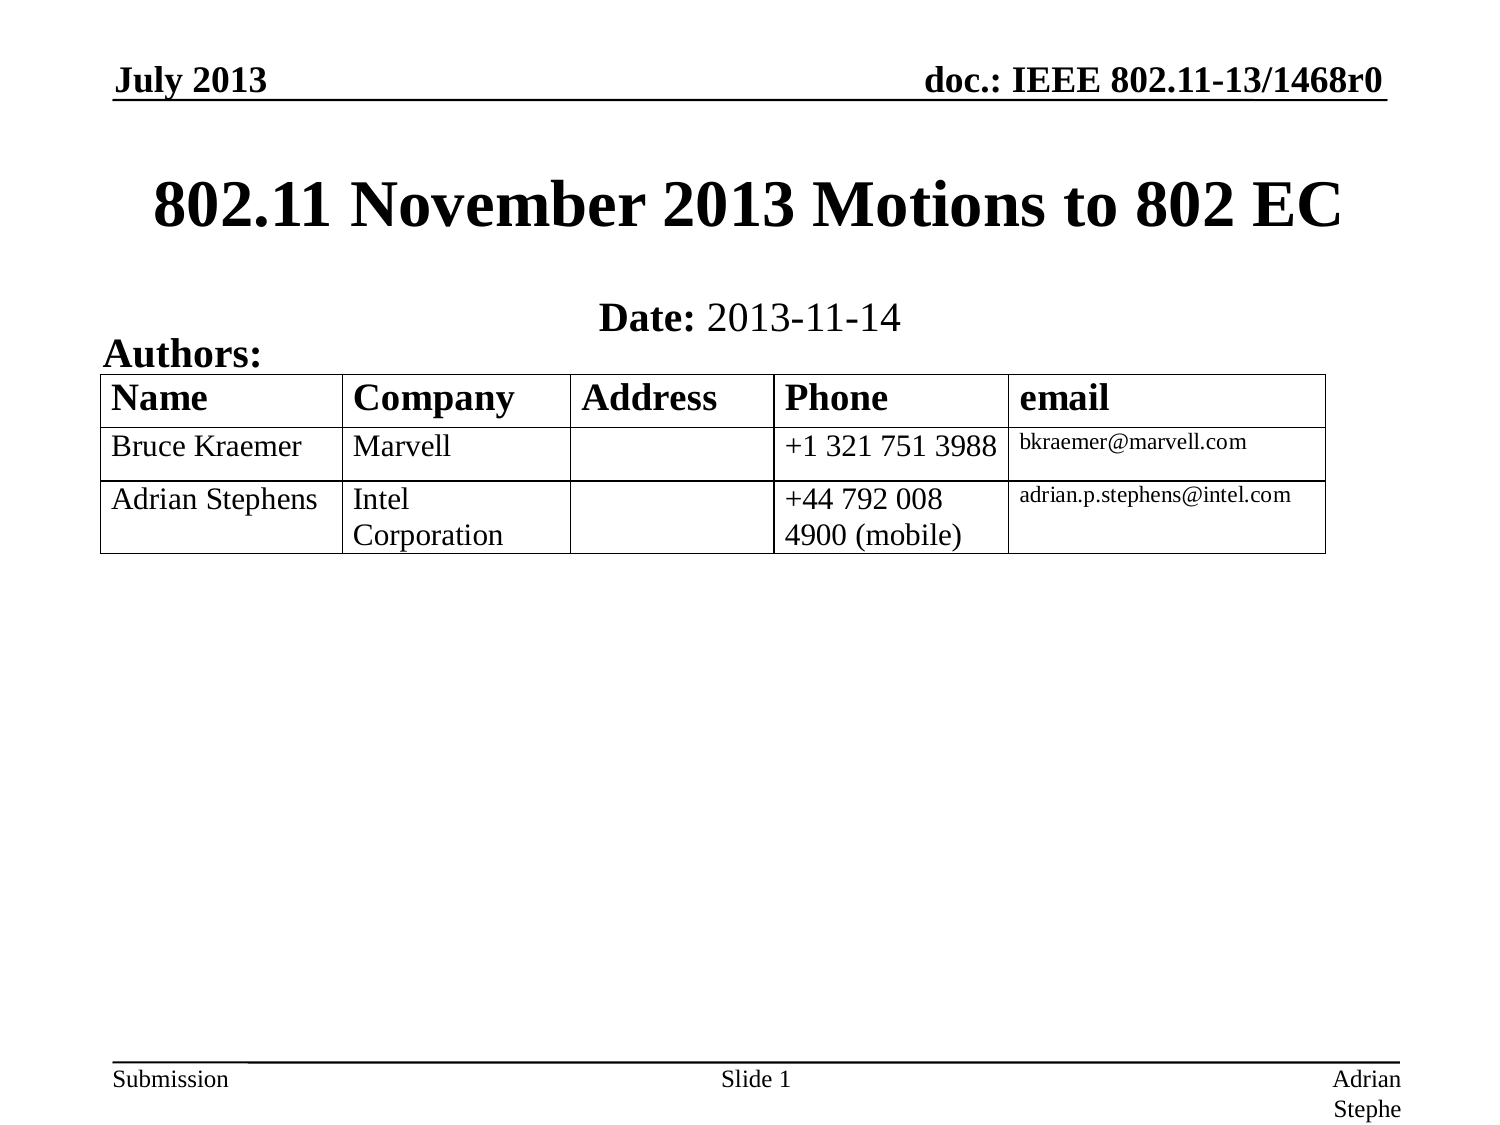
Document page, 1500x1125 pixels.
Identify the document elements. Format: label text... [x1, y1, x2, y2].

footer Adrian Stephens, Intel Corporation [1324, 1061, 1402, 1093]
list Date: 2013-11-14 [112, 287, 1388, 350]
slide_number Slide 1 [712, 1061, 800, 1093]
text_box Authors: [87, 318, 325, 372]
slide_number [114, 54, 368, 101]
title 802.11 November 2013 Motions to 802 EC [112, 112, 1388, 287]
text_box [85, 373, 1355, 799]
